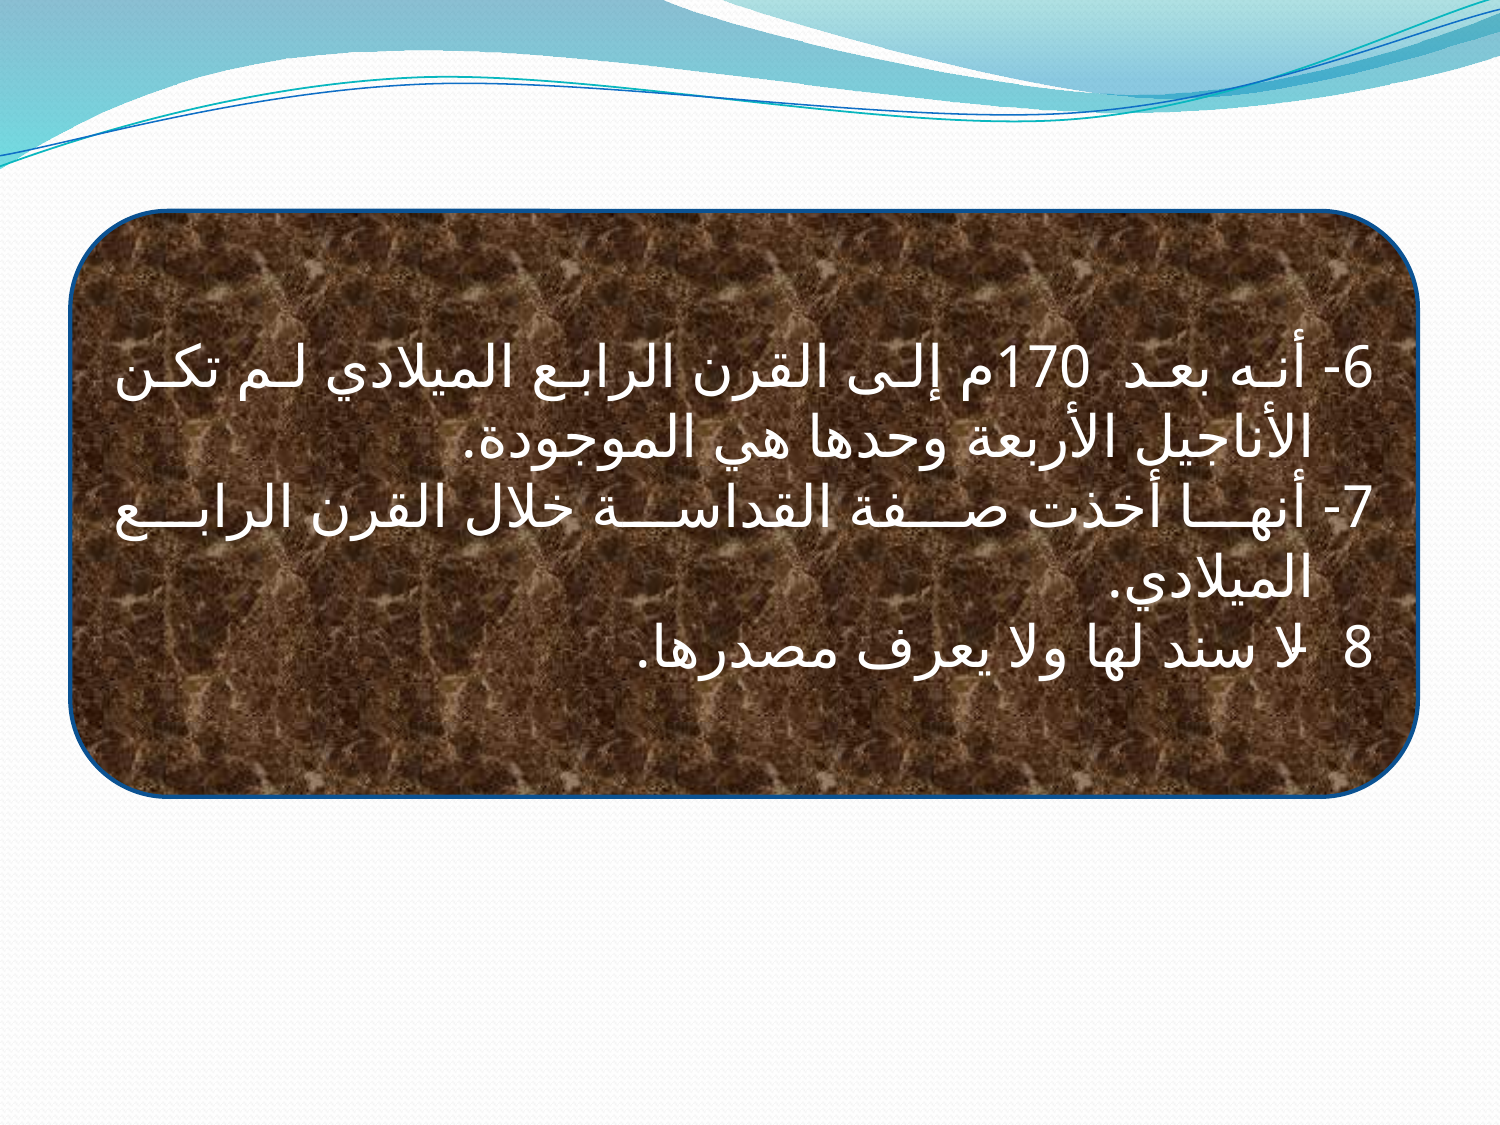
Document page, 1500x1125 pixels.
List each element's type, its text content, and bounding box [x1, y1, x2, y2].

text_box 6- أنه بعد 170م إلى القرن الرابع الميلادي لم تكن الأناجيل الأربعة وحدها هي الموجودة. 7- أنها أخذت صفة القداسة خلال القرن الرابع الميلادي. 8- لا سند لها ولا يعرف مصدرها. [68, 208, 1421, 799]
